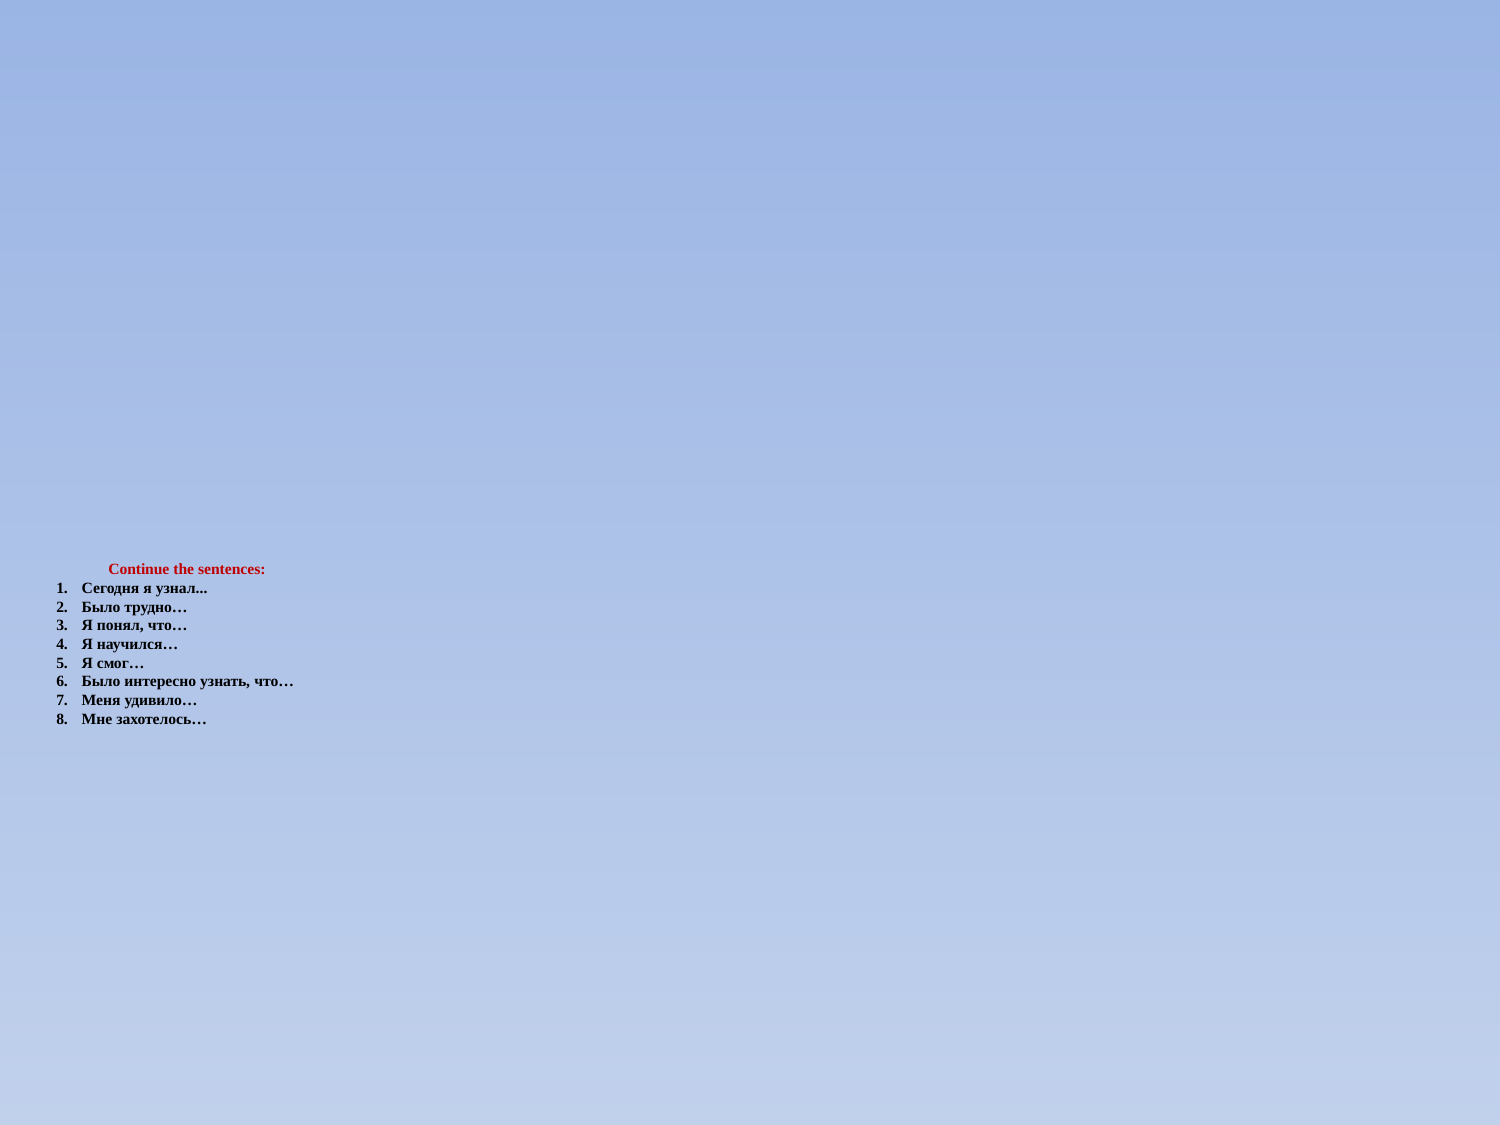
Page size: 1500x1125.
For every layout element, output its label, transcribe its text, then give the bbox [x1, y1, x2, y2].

title Continue the sentences: 1. Сегодня я узнал... 2. Было трудно… 3. Я понял, что… 4. Я научился… 5. Я смог… 6. Было интересно узнать, что… 7. Меня удивило… 8. Мне захотелось… [41, 550, 1448, 792]
